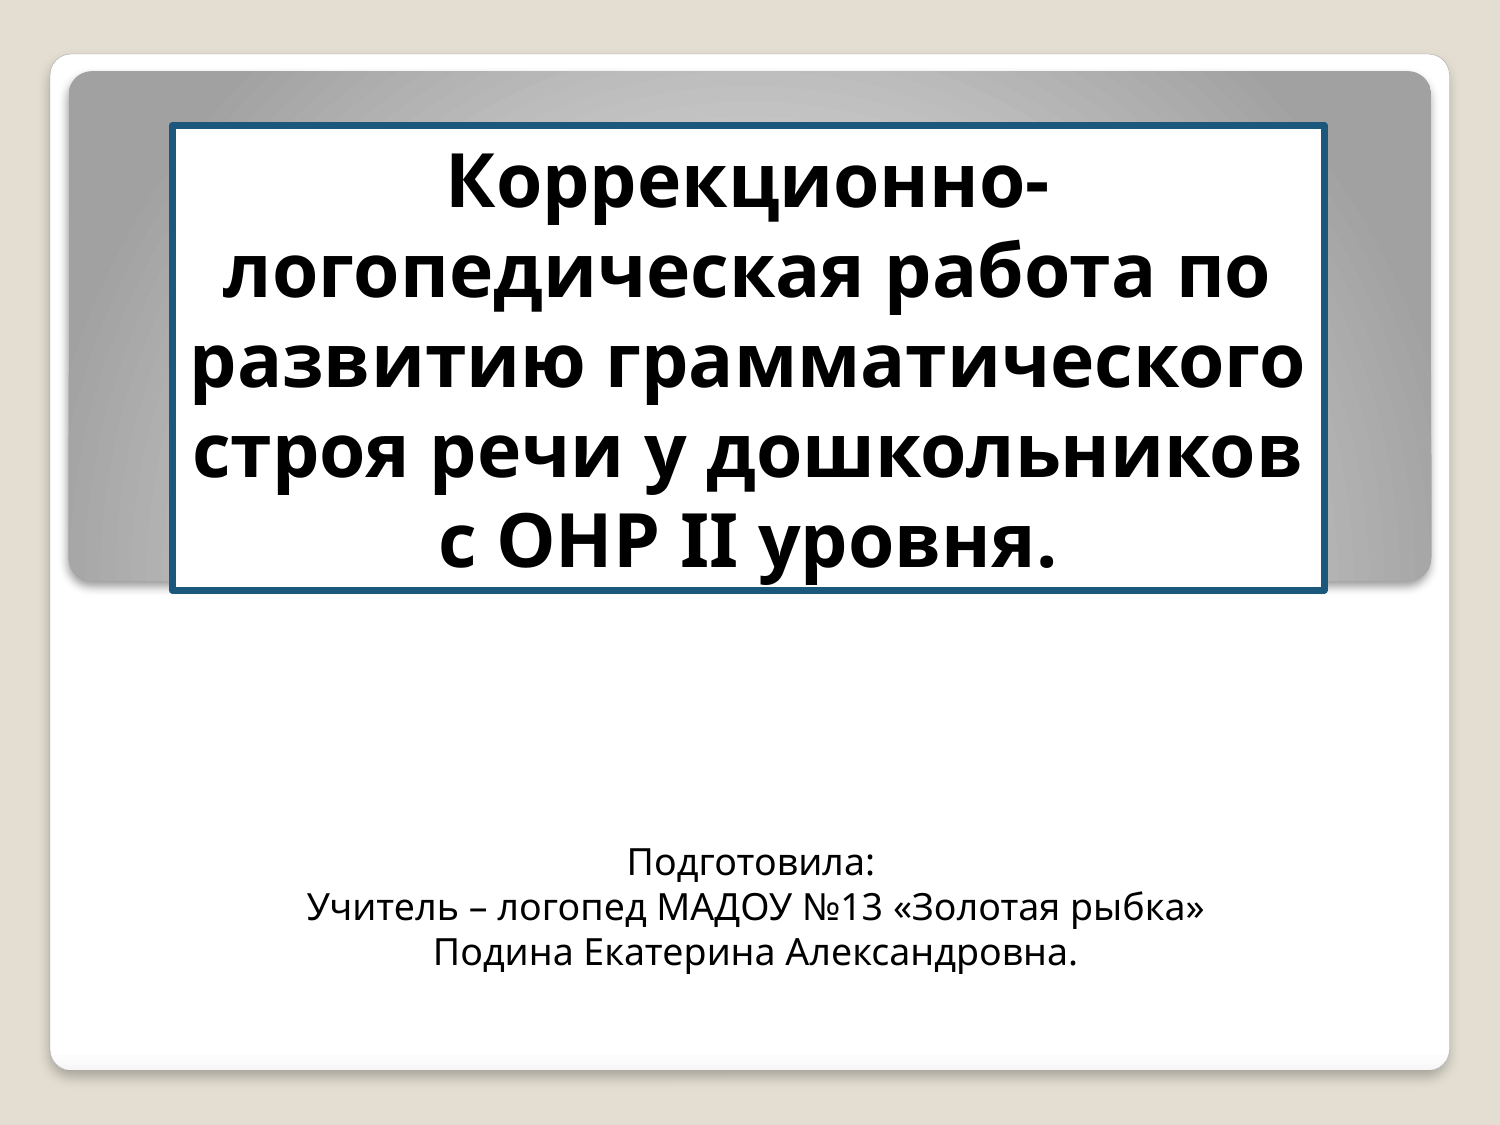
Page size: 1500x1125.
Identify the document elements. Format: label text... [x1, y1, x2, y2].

text_box Коррекционно-логопедическая работа по развитию грамматического строя речи у дошкольников с ОНР II уровня. [169, 122, 1328, 594]
text_box Подготовила: Учитель – логопед МАДОУ №13 «Золотая рыбка» Подина Екатерина Александровна. . [230, 785, 1282, 1125]
